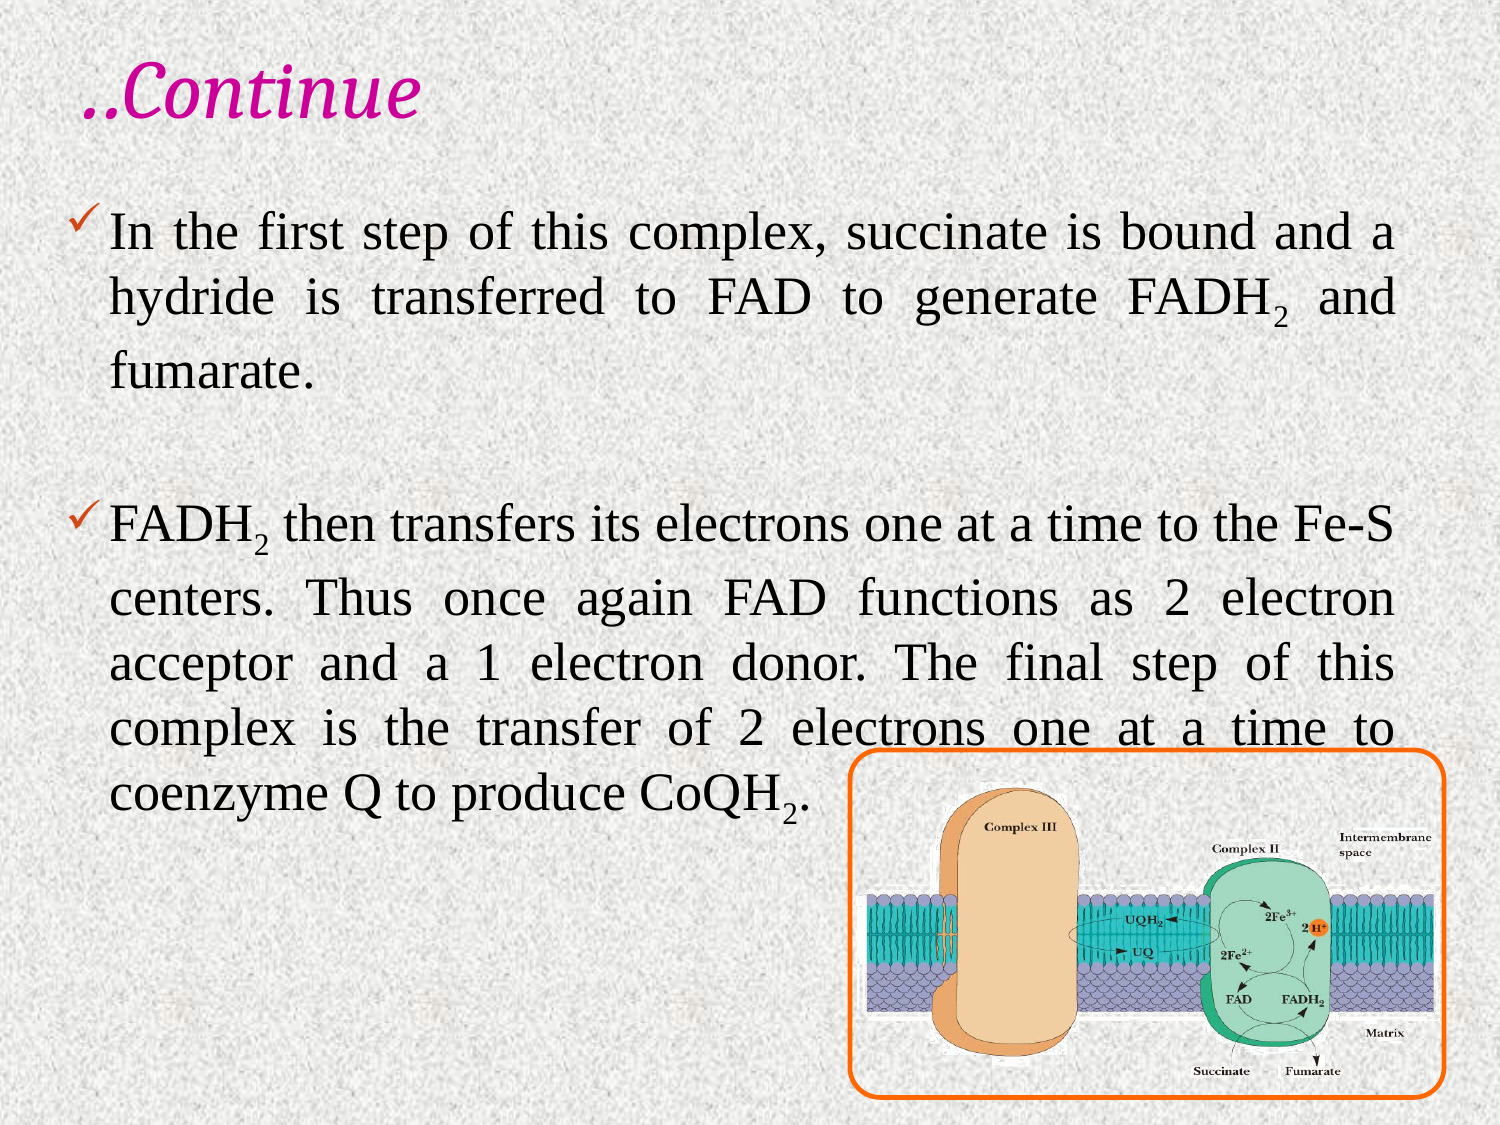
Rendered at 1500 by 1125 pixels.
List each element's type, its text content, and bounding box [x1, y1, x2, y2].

picture [0, 0, 1500, 1125]
title Continue.. [62, 0, 1338, 150]
list In the first step of this complex, succinate is bound and a hydride is transferred to FAD to generate FADH2 and fumarate. FADH2 then transfers its electrons one at a time to the Fe-S centers. Thus once again FAD functions as 2 electron acceptor and a 1 electron donor. The final step of this complex is the transfer of 2 electrons one at a time to coenzyme Q to produce CoQH2. [50, 187, 1413, 938]
